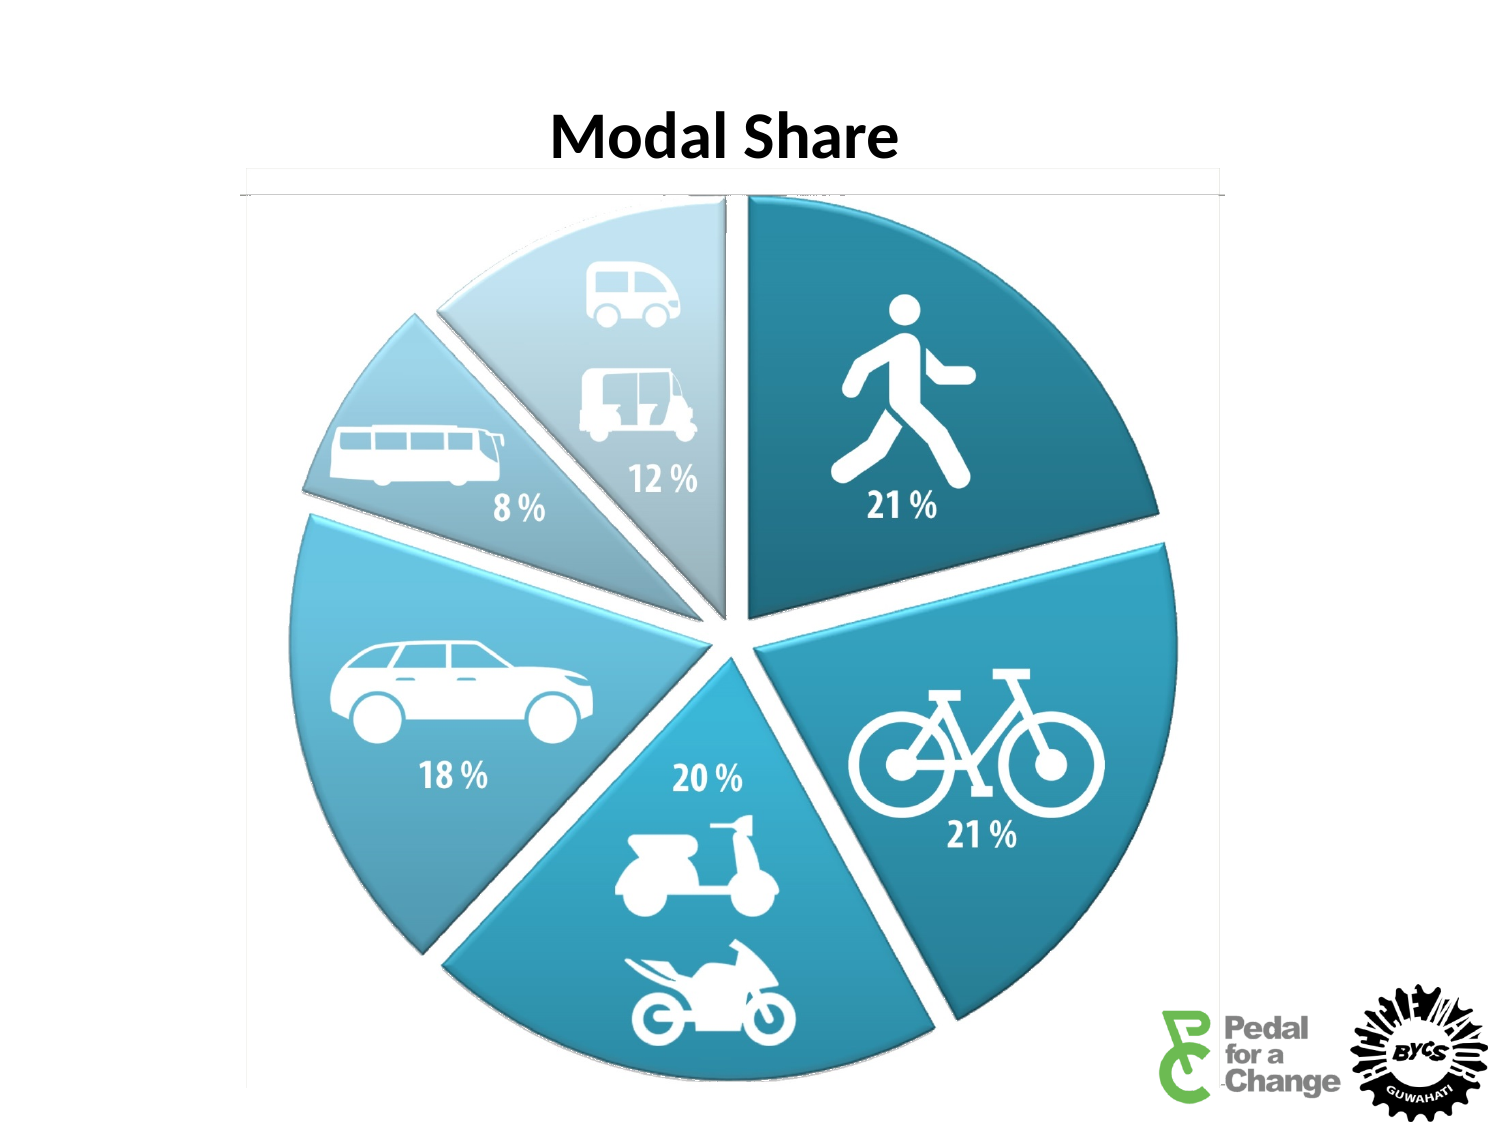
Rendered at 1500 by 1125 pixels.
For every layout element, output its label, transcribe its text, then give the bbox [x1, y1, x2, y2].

picture [240, 162, 1488, 1123]
text_box Modal Share [337, 84, 1113, 160]
